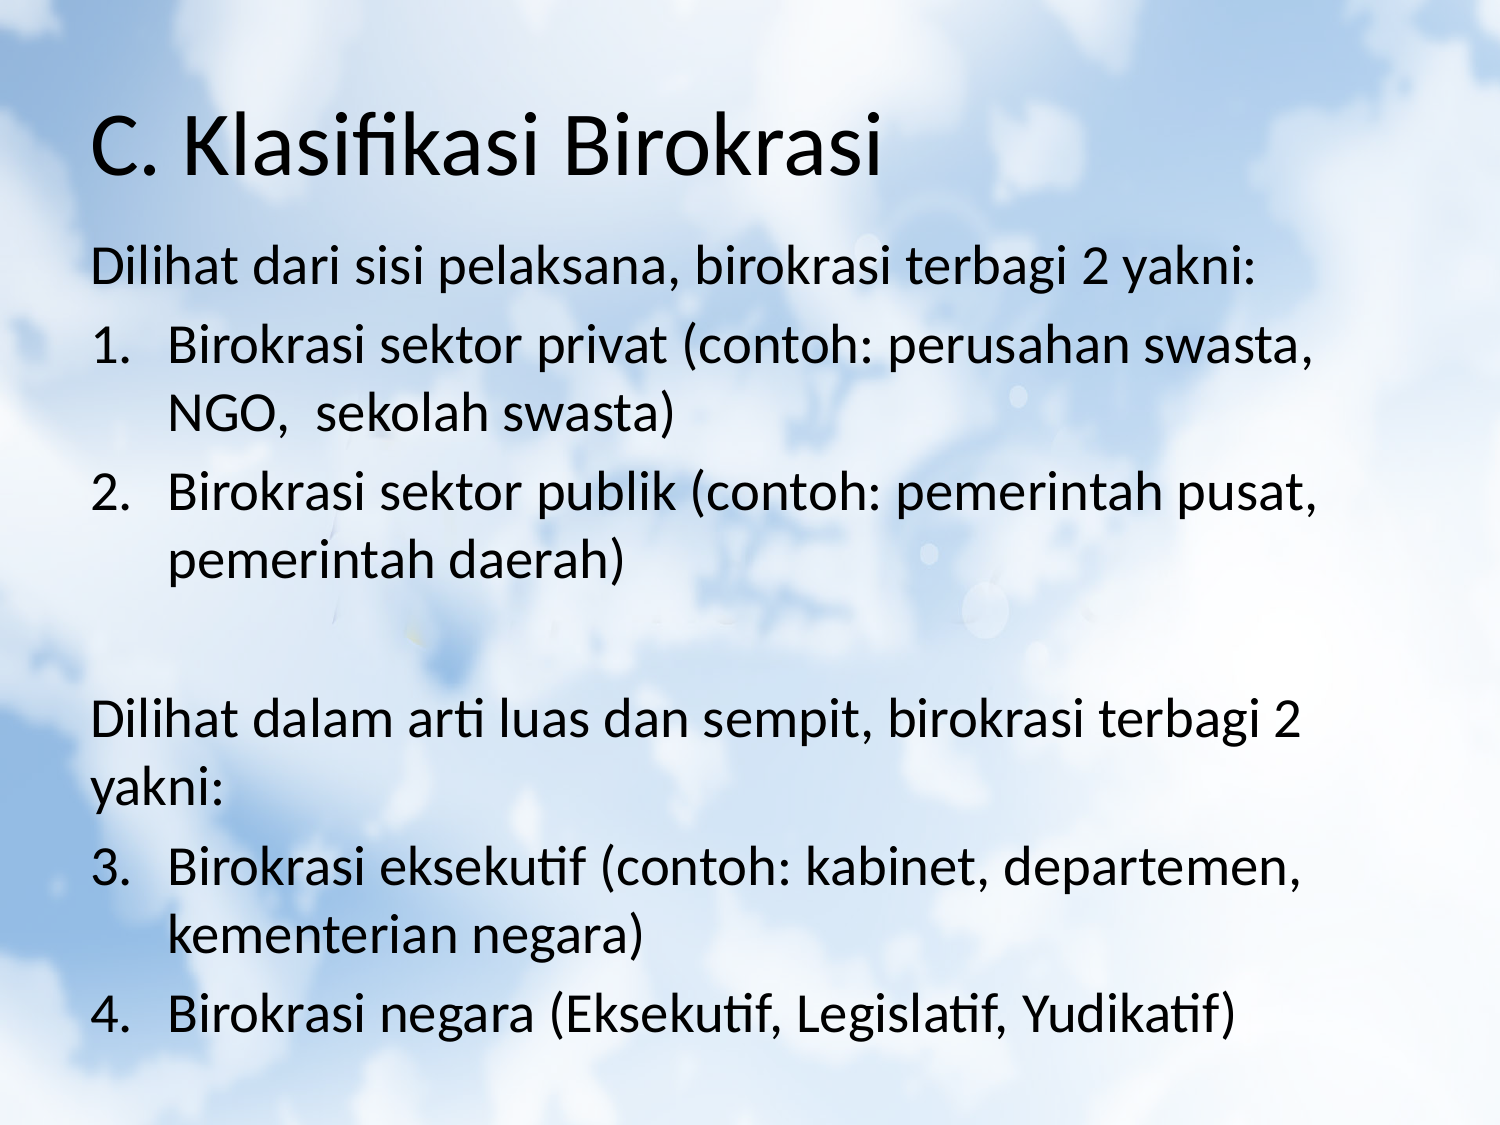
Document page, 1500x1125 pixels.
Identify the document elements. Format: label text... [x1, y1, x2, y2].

list Dilihat dari sisi pelaksana, birokrasi terbagi 2 yakni: Birokrasi sektor privat (contoh: perusahan swasta, NGO, sekolah swasta) Birokrasi sektor publik (contoh: pemerintah pusat, pemerintah daerah) Dilihat dalam arti luas dan sempit, birokrasi terbagi 2 yakni: Birokrasi eksekutif (contoh: kabinet, departemen, kementerian negara) Birokrasi negara (Eksekutif, Legislatif, Yudikatif) [75, 219, 1425, 1059]
title C. Klasifikasi Birokrasi [75, 45, 1425, 219]
